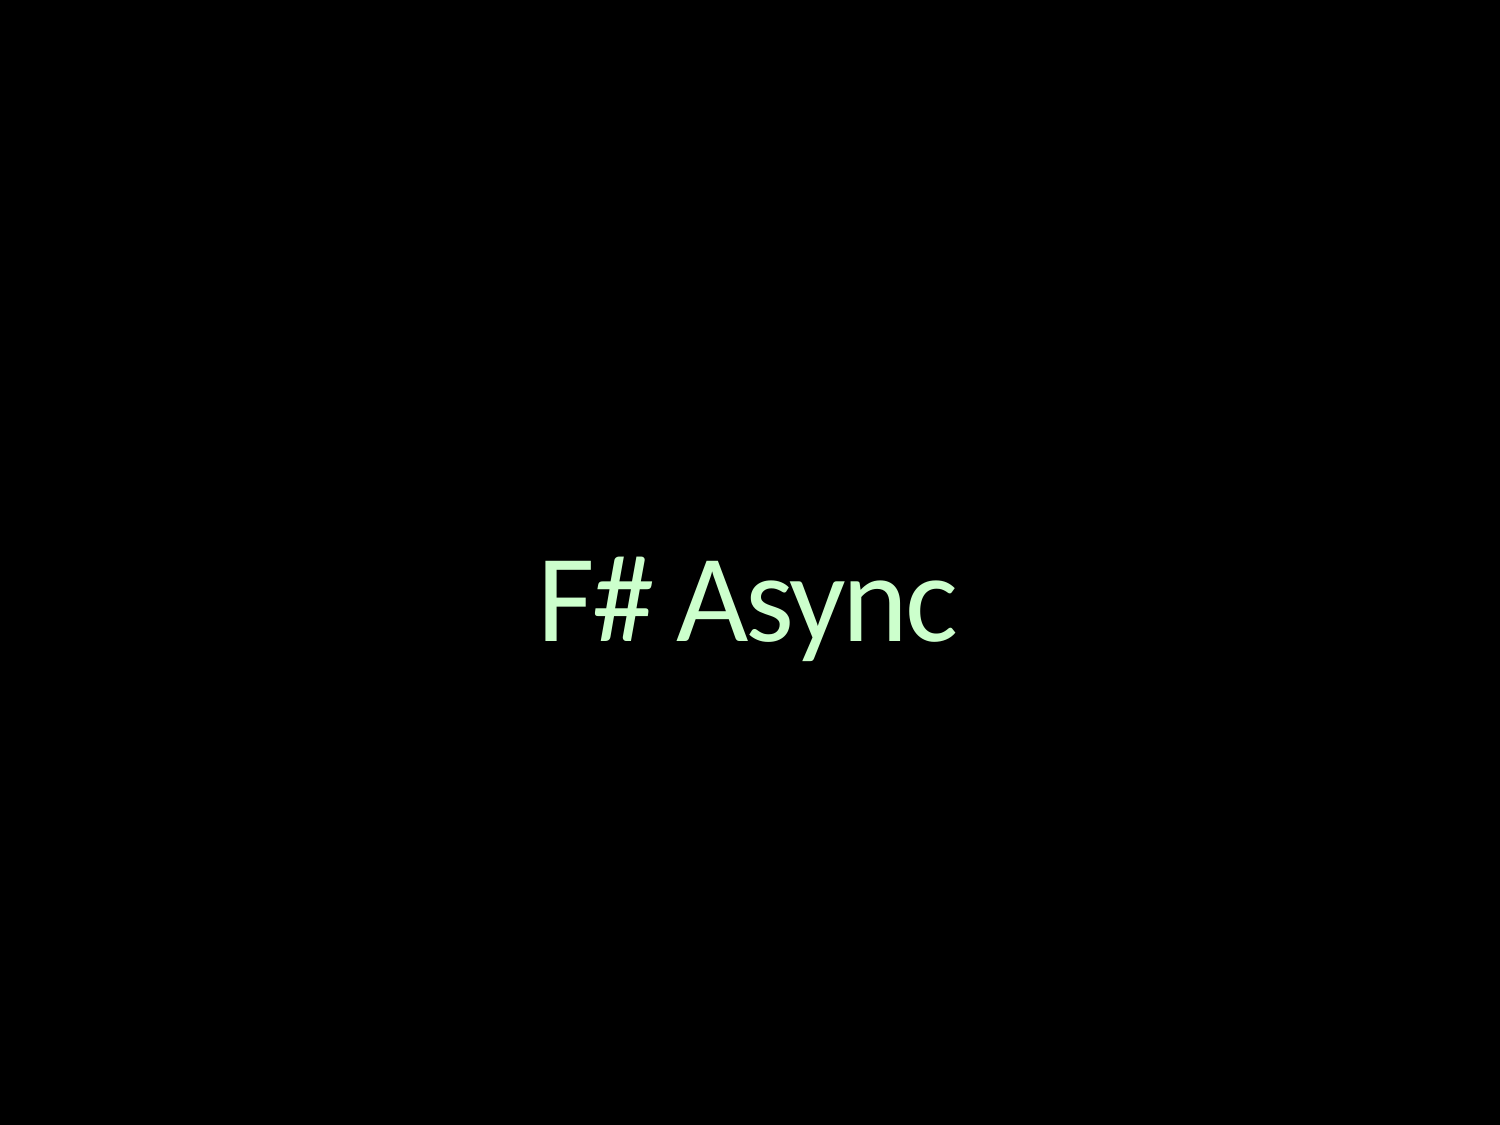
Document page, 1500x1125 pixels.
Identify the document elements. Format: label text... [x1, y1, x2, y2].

title F# Async [60, 533, 1436, 670]
